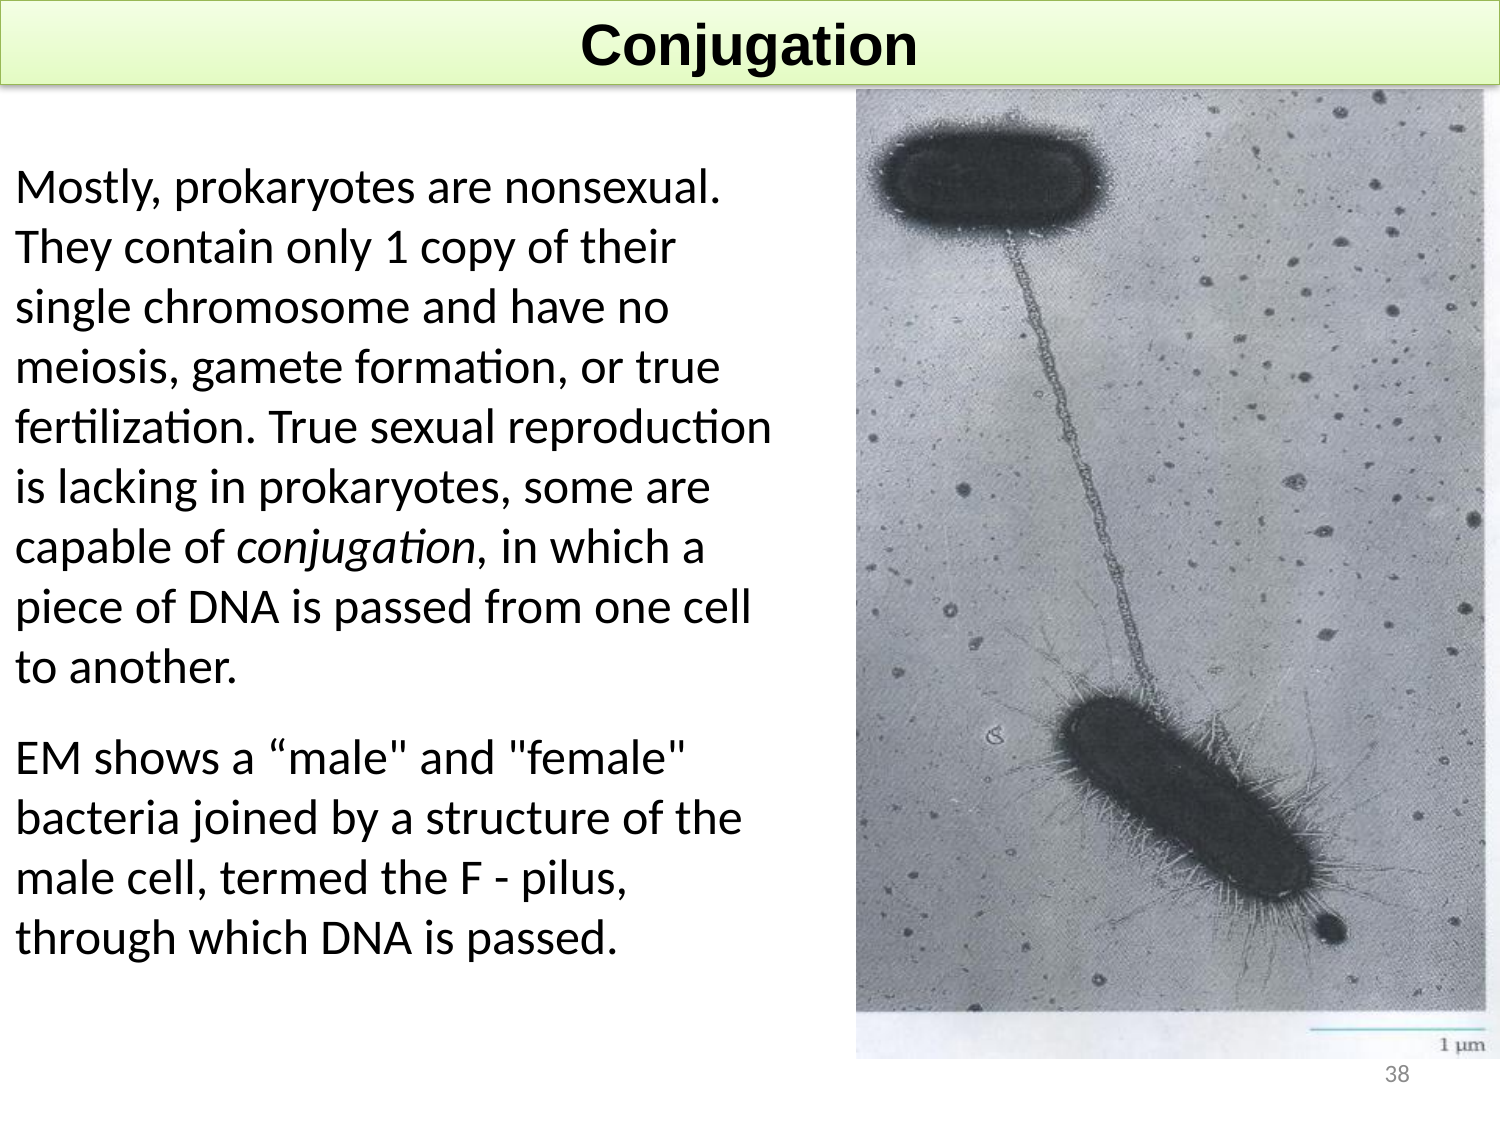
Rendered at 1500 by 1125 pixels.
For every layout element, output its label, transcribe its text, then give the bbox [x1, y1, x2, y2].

text_box EM shows a “male" and "female" bacteria joined by a structure of the male cell, termed the F - pilus, through which DNA is passed. [0, 717, 809, 973]
text_box Conjugation [0, 0, 1500, 85]
text_box Mostly, prokaryotes are nonsexual. They contain only 1 copy of their single chromosome and have no meiosis, gamete formation, or true fertilization. True sexual reproduction is lacking in prokaryotes, some are capable of conjugation, in which a piece of DNA is passed from one cell to another. [0, 145, 798, 701]
slide_number 38 [1074, 1066, 1425, 1103]
picture [855, 89, 1500, 1059]
